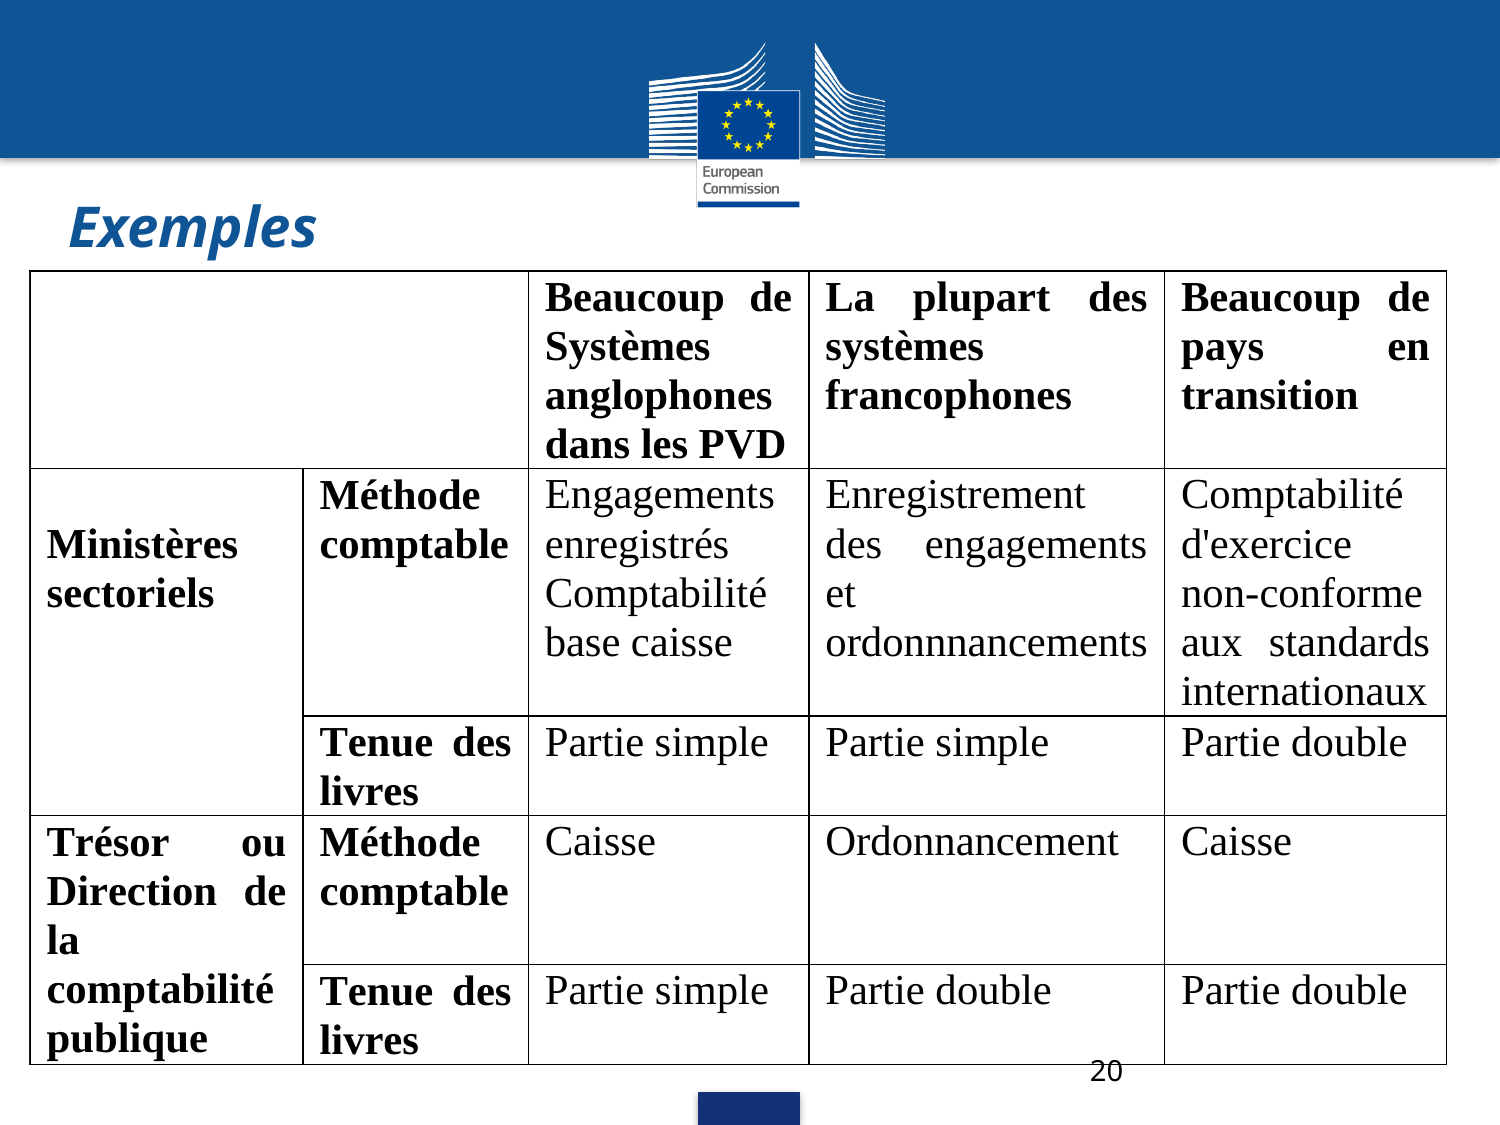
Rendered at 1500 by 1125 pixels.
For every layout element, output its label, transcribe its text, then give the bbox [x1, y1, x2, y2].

picture [649, 42, 885, 136]
title Exemples [52, 136, 1500, 314]
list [29, 227, 1448, 1108]
